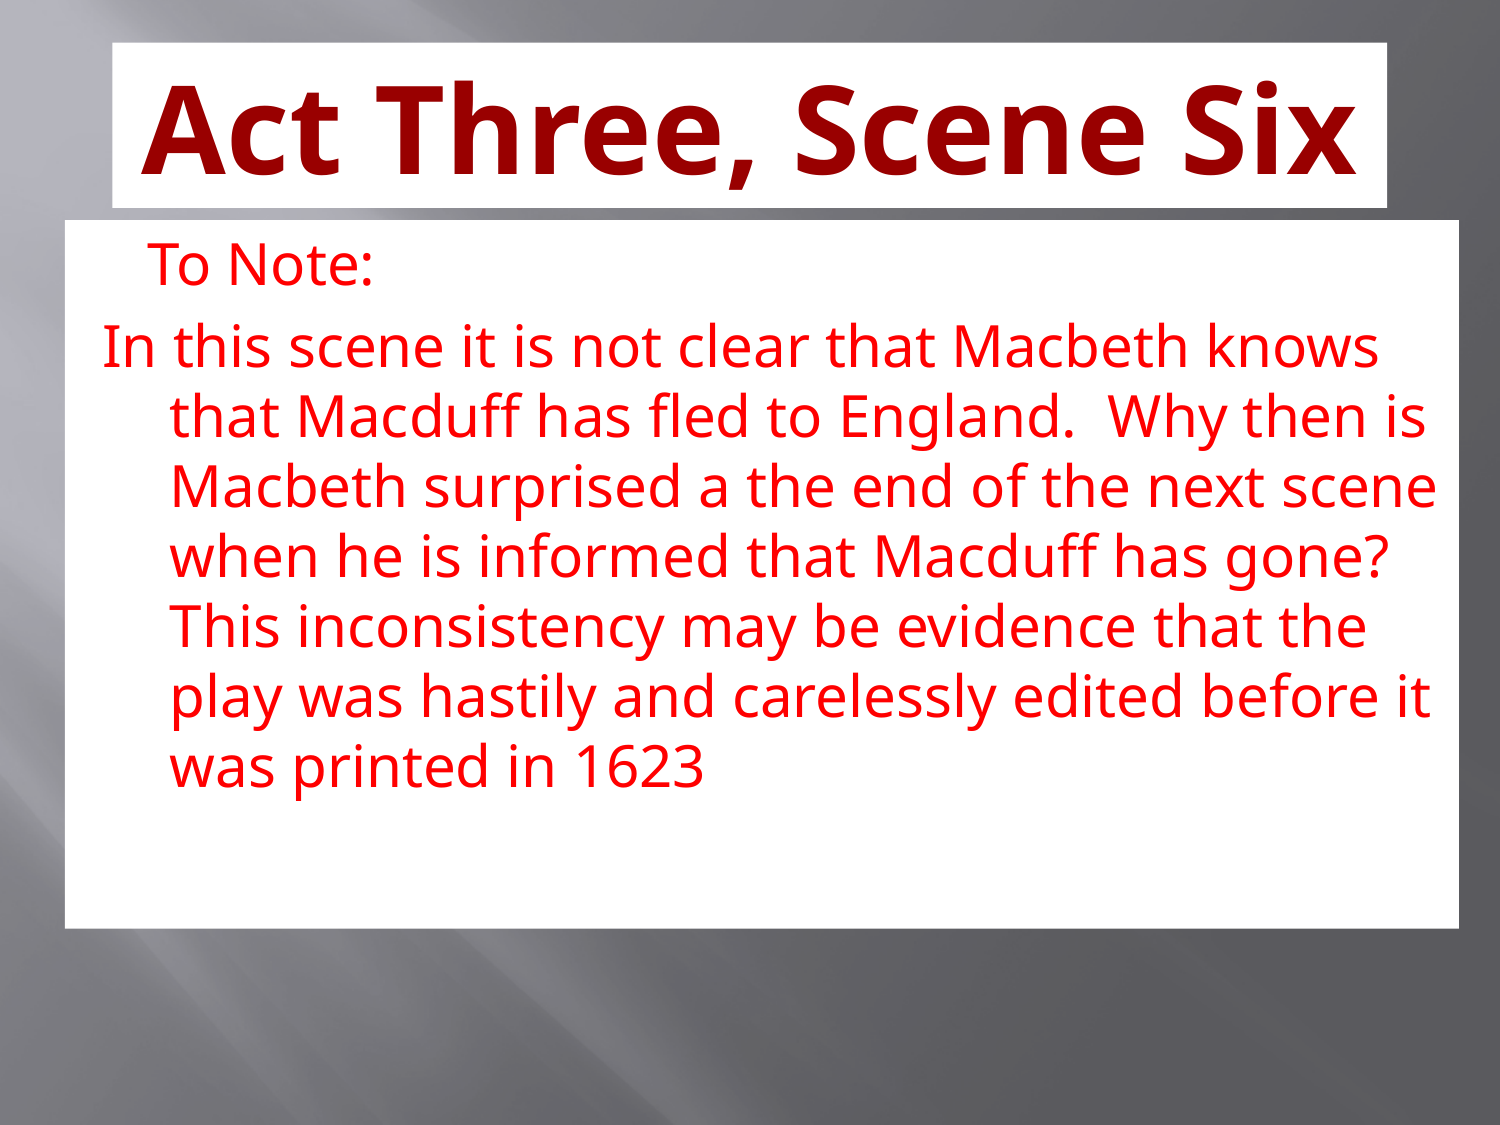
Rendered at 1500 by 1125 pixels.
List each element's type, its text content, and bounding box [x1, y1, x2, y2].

list To Note: In this scene it is not clear that Macbeth knows that Macduff has fled to England. Why then is Macbeth surprised a the end of the next scene when he is informed that Macduff has gone? This inconsistency may be evidence that the play was hastily and carelessly edited before it was printed in 1623 [64, 220, 1459, 929]
title Act Three, Scene Six [112, 42, 1388, 208]
